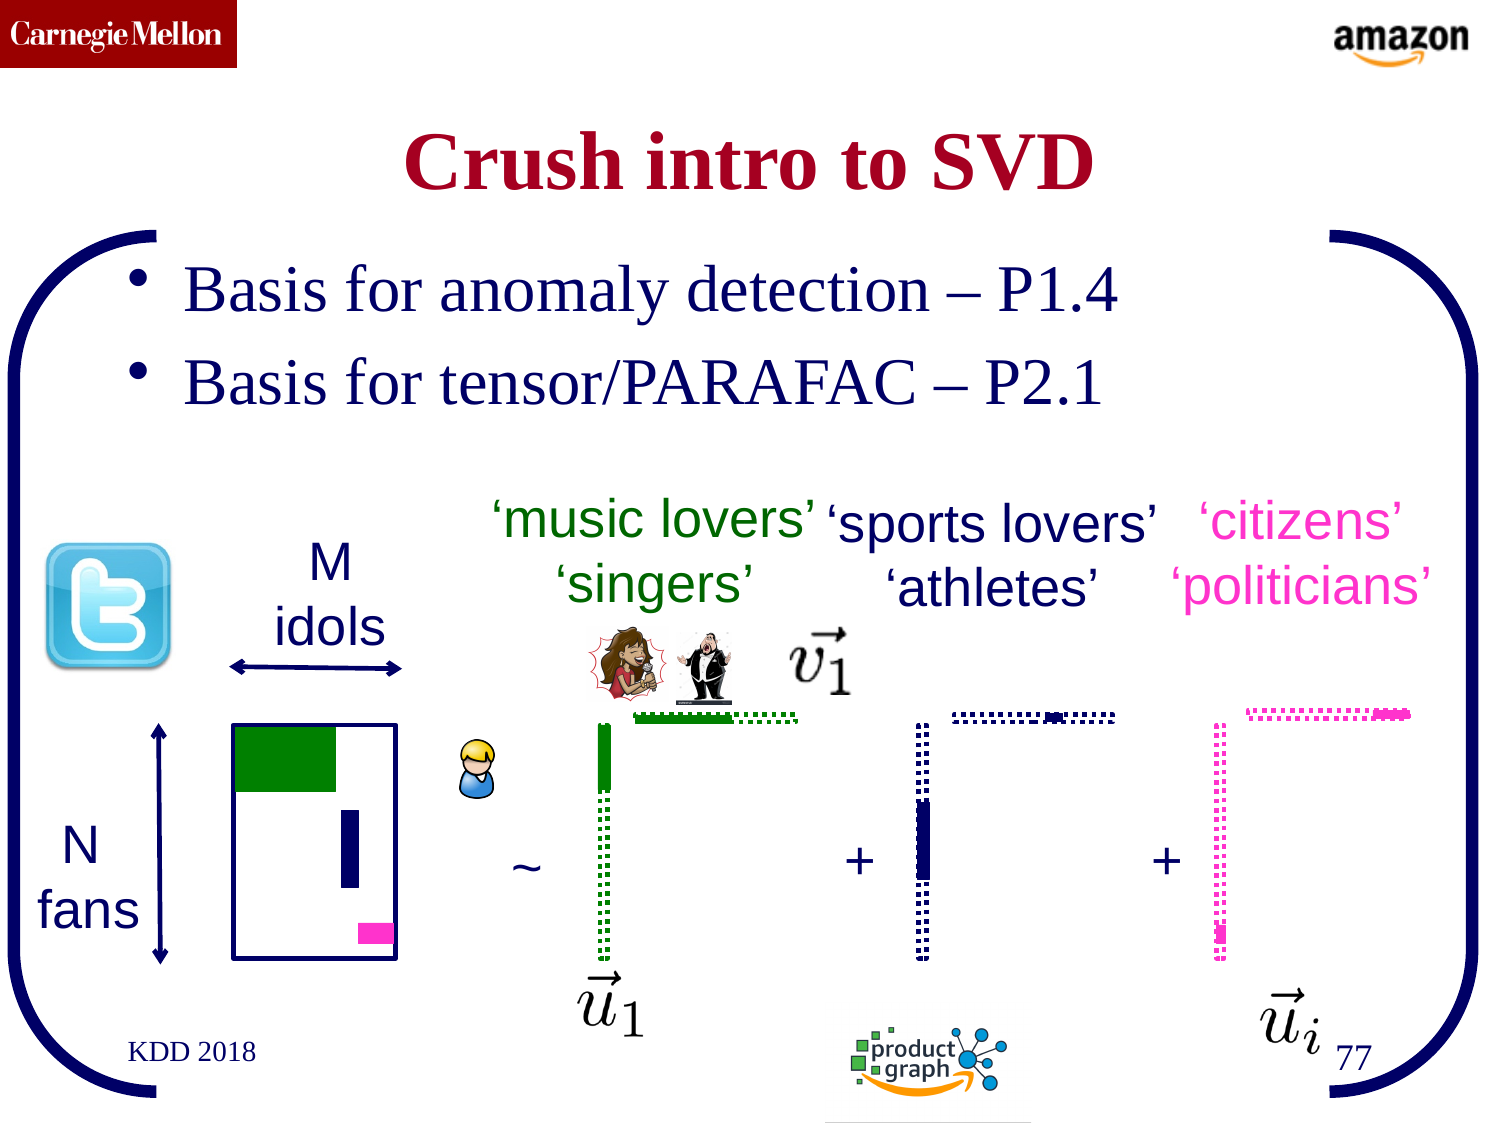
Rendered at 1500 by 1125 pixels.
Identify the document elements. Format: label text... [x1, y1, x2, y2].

picture [0, 0, 237, 68]
picture [459, 738, 495, 800]
picture [1322, 4, 1484, 88]
picture [676, 632, 732, 706]
picture [40, 539, 176, 675]
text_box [233, 710, 1410, 959]
slide_number KDD 2018 [112, 1024, 426, 1101]
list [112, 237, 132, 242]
picture [576, 970, 644, 1038]
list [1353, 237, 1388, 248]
picture [1259, 987, 1320, 1055]
slide_number 77 [1074, 1024, 1388, 1101]
picture [586, 625, 669, 702]
picture [788, 625, 854, 695]
title Crush intro to SVD [112, 99, 1388, 213]
text_box [13, 236, 1473, 1092]
